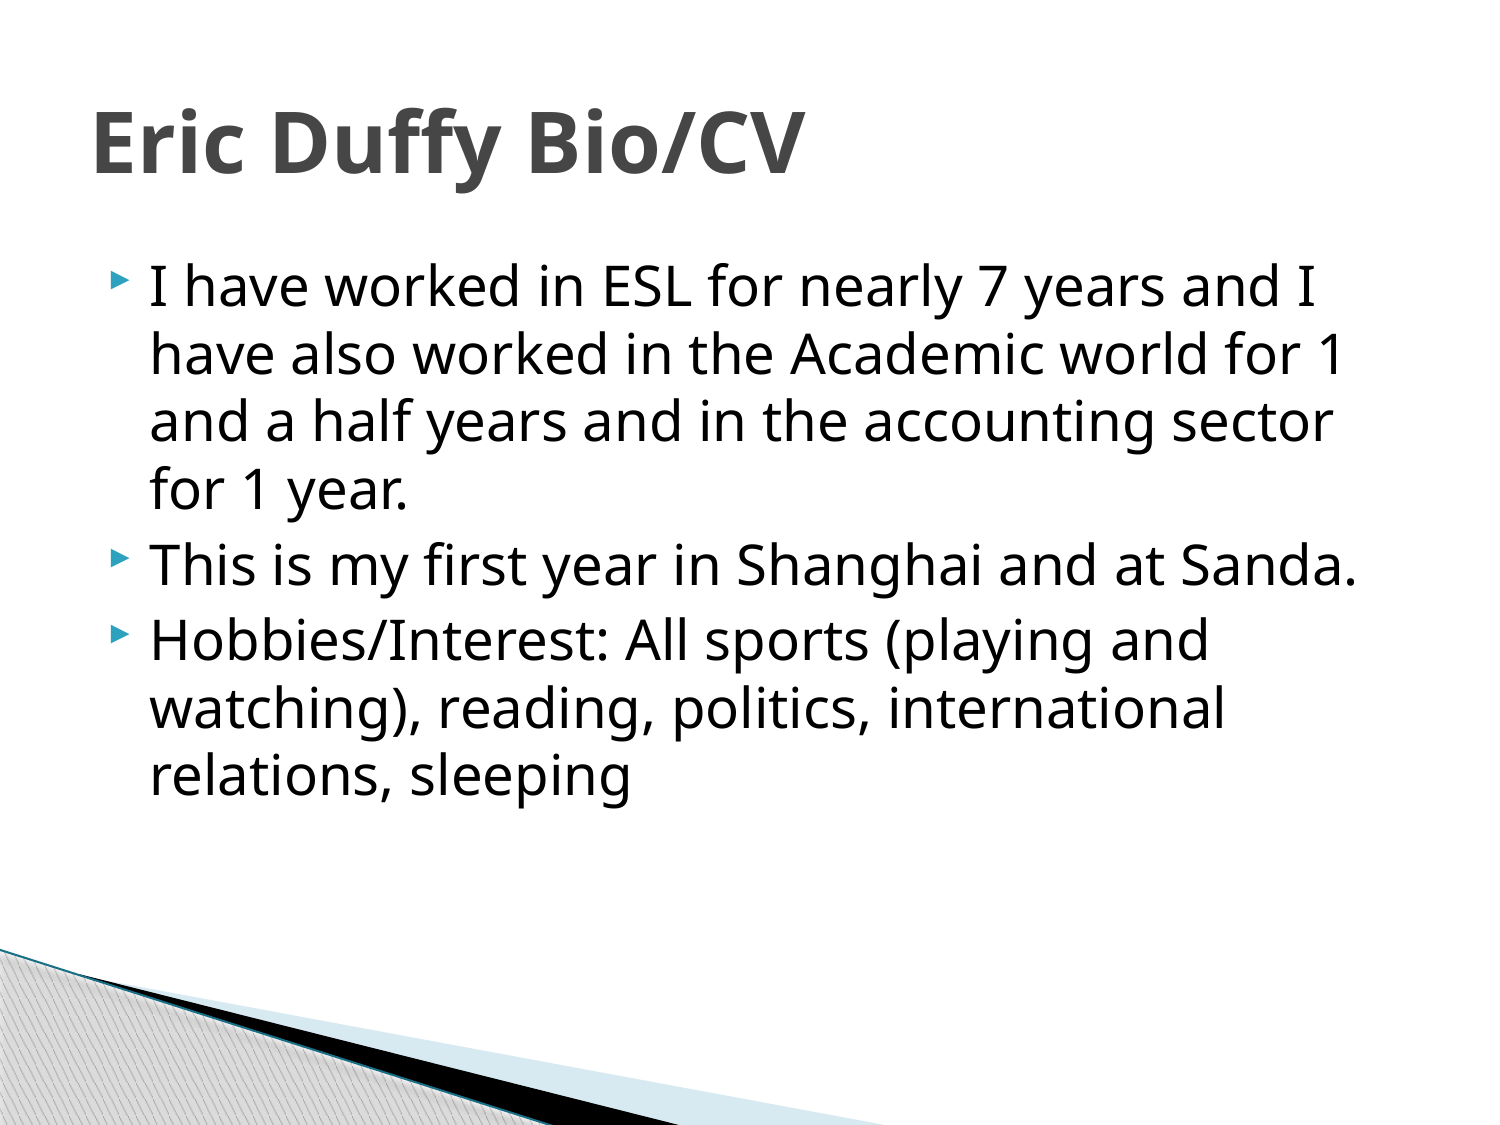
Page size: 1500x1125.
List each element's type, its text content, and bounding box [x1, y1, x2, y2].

list I have worked in ESL for nearly 7 years and I have also worked in the Academic world for 1 and a half years and in the accounting sector for 1 year. This is my first year in Shanghai and at Sanda. Hobbies/Interest: All sports (playing and watching), reading, politics, international relations, sleeping [75, 243, 1425, 986]
title Eric Duffy Bio/CV [75, 45, 1425, 233]
